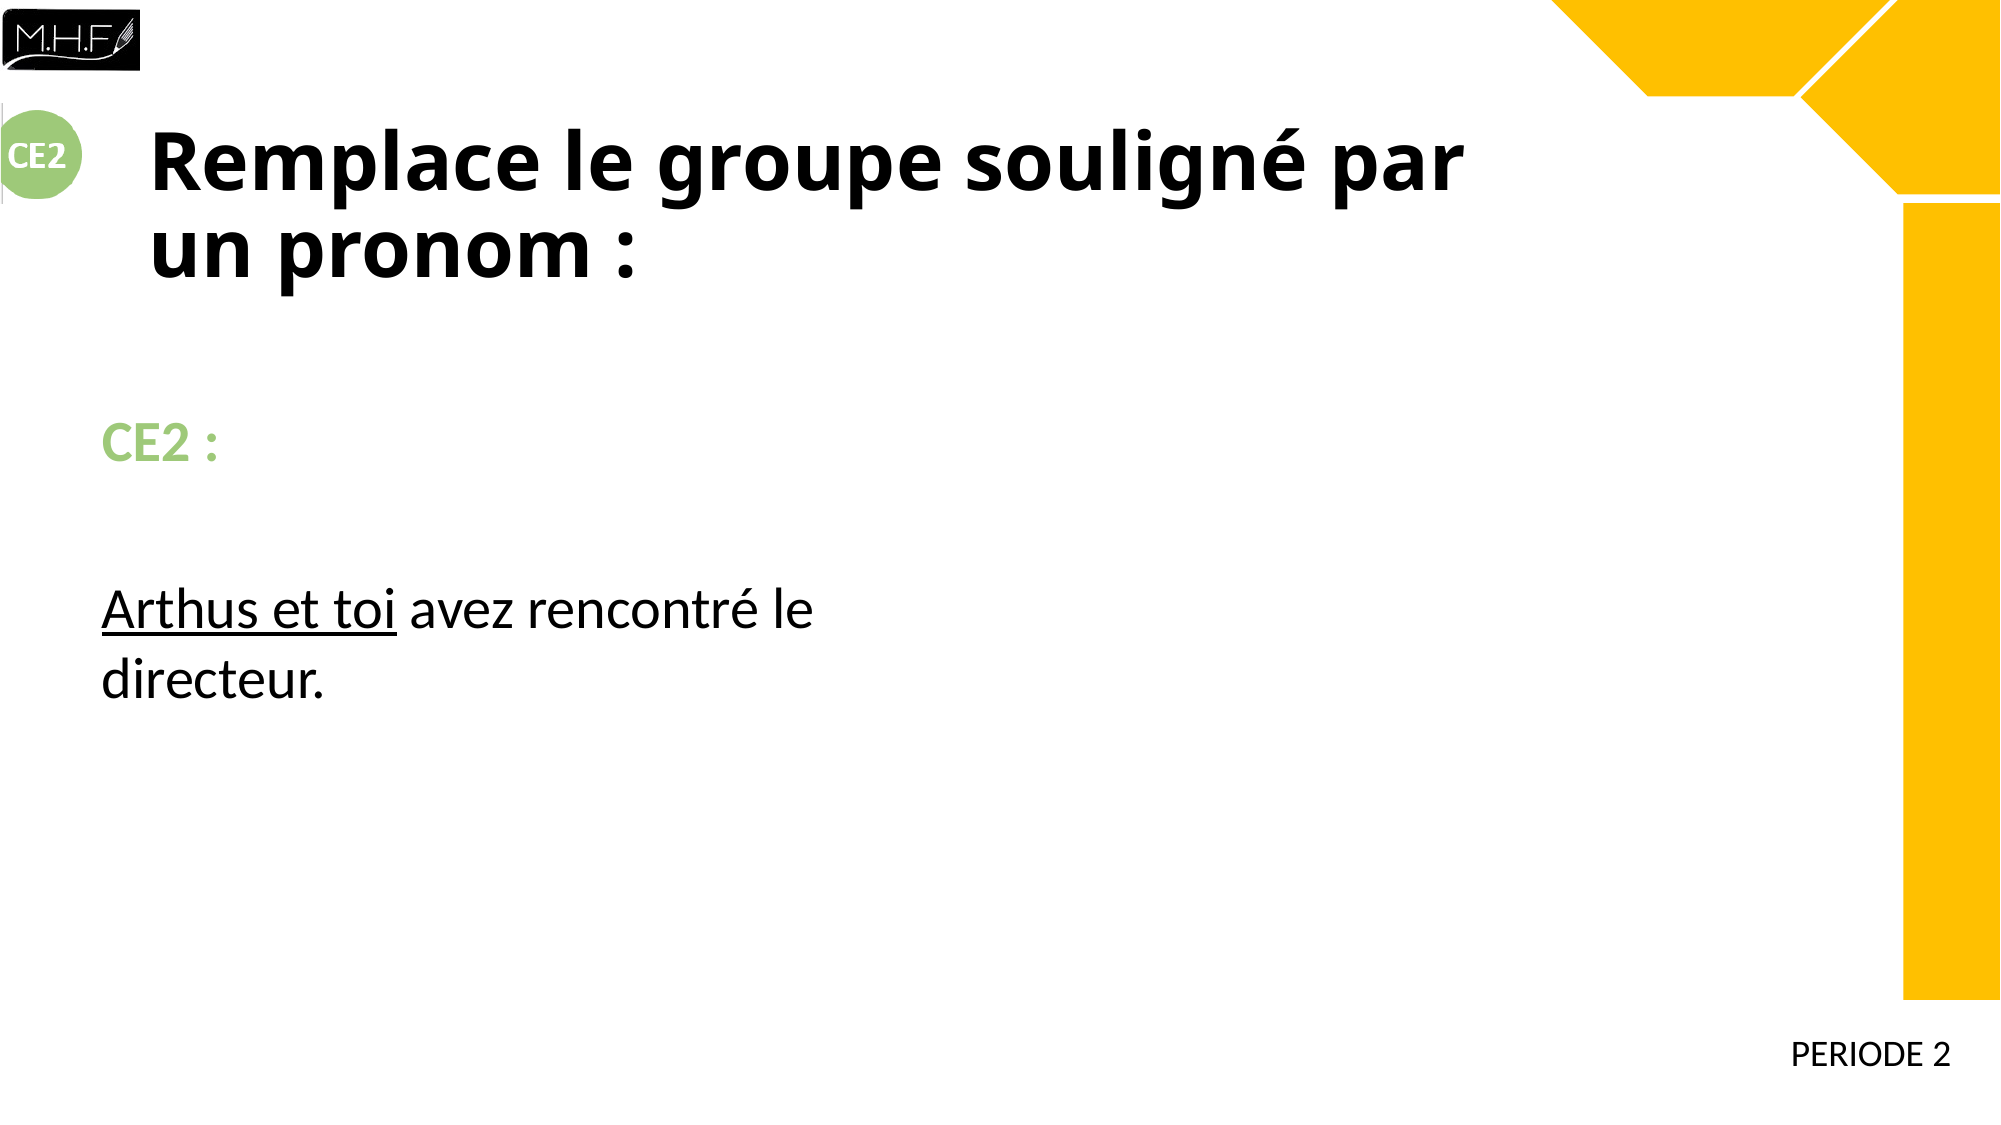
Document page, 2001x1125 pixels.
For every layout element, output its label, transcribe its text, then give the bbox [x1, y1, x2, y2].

picture [0, 103, 87, 204]
text_box [1799, 0, 2000, 196]
list CE2 : Arthus et toi avez rencontré le directeur. [86, 403, 897, 1118]
text_box PERIODE 2 [1362, 1021, 1967, 1125]
text_box [1902, 202, 2000, 1001]
picture [0, 7, 140, 74]
title Remplace le groupe souligné par un pronom : [133, 73, 1512, 344]
text_box [1549, 0, 1892, 98]
